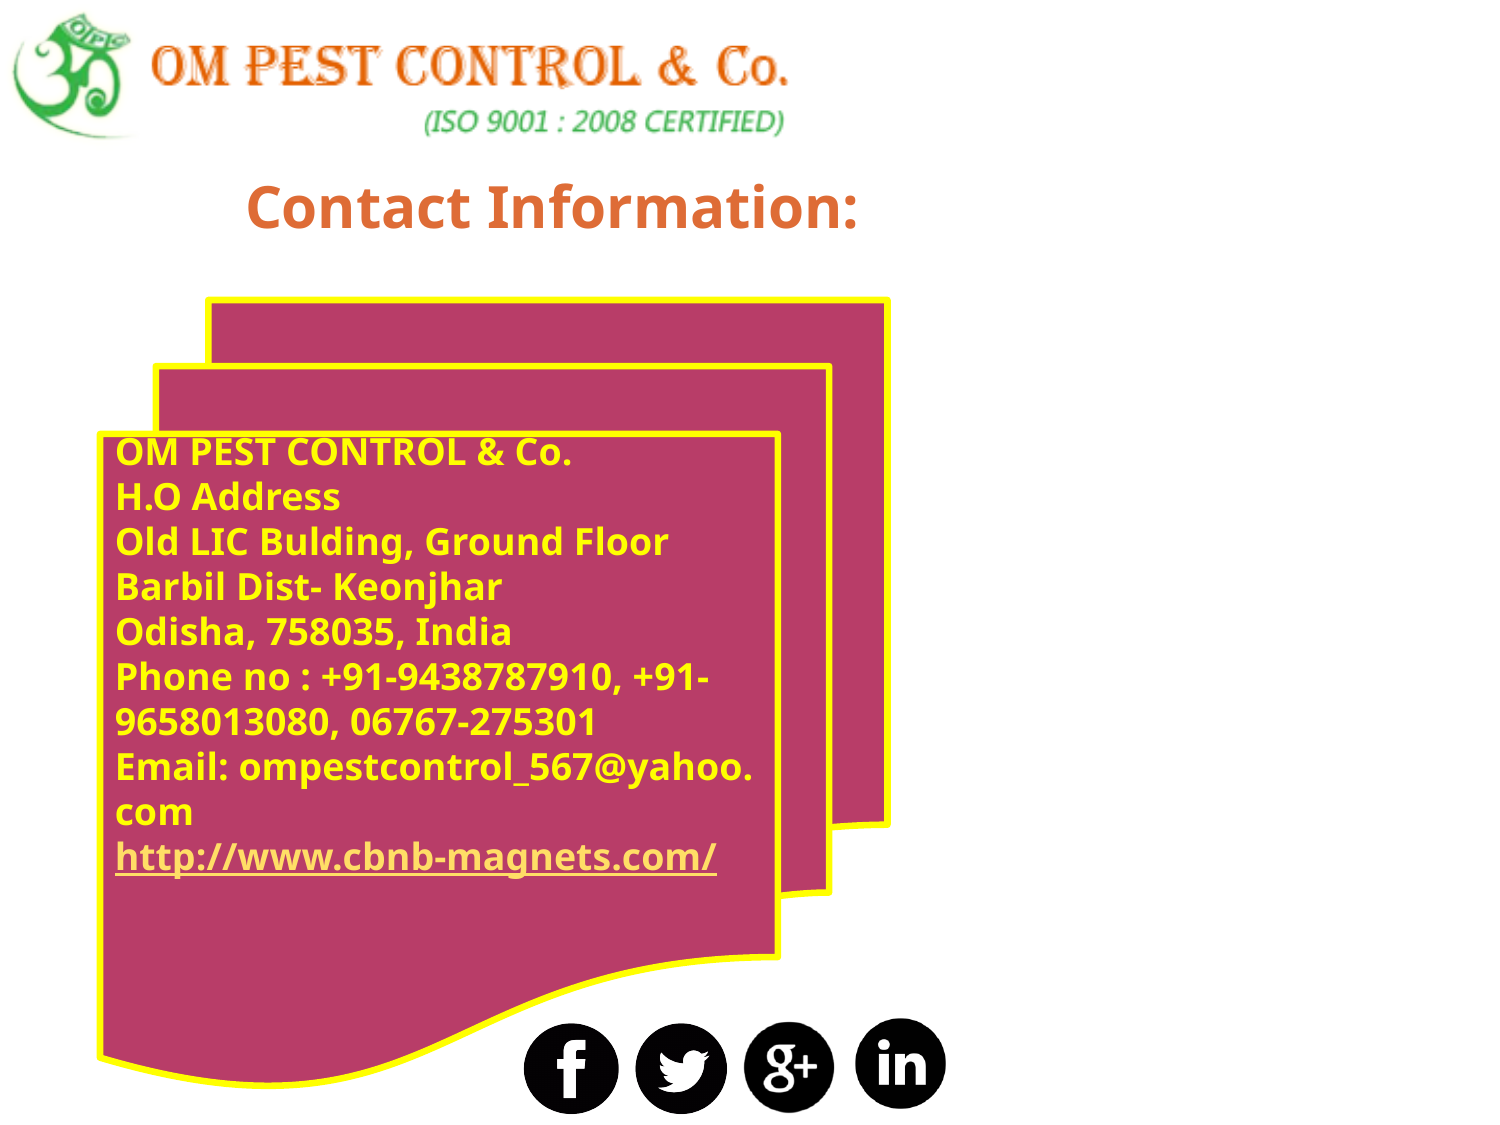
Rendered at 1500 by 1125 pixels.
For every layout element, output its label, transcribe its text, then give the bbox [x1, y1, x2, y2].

picture [1, 4, 941, 151]
picture [511, 1012, 842, 1125]
text_box Contact Information: [229, 162, 875, 248]
picture [849, 1012, 951, 1113]
text_box OM PEST CONTROL & Co. H.O Address Old LIC Bulding, Ground Floor Barbil Dist- Keonjhar Odisha, 758035, India Phone no : +91-9438787910, +91-9658013080, 06767-275301 Email: ompestcontrol_567@yahoo.com http://www.cbnb-magnets.com/ [96, 296, 891, 1090]
